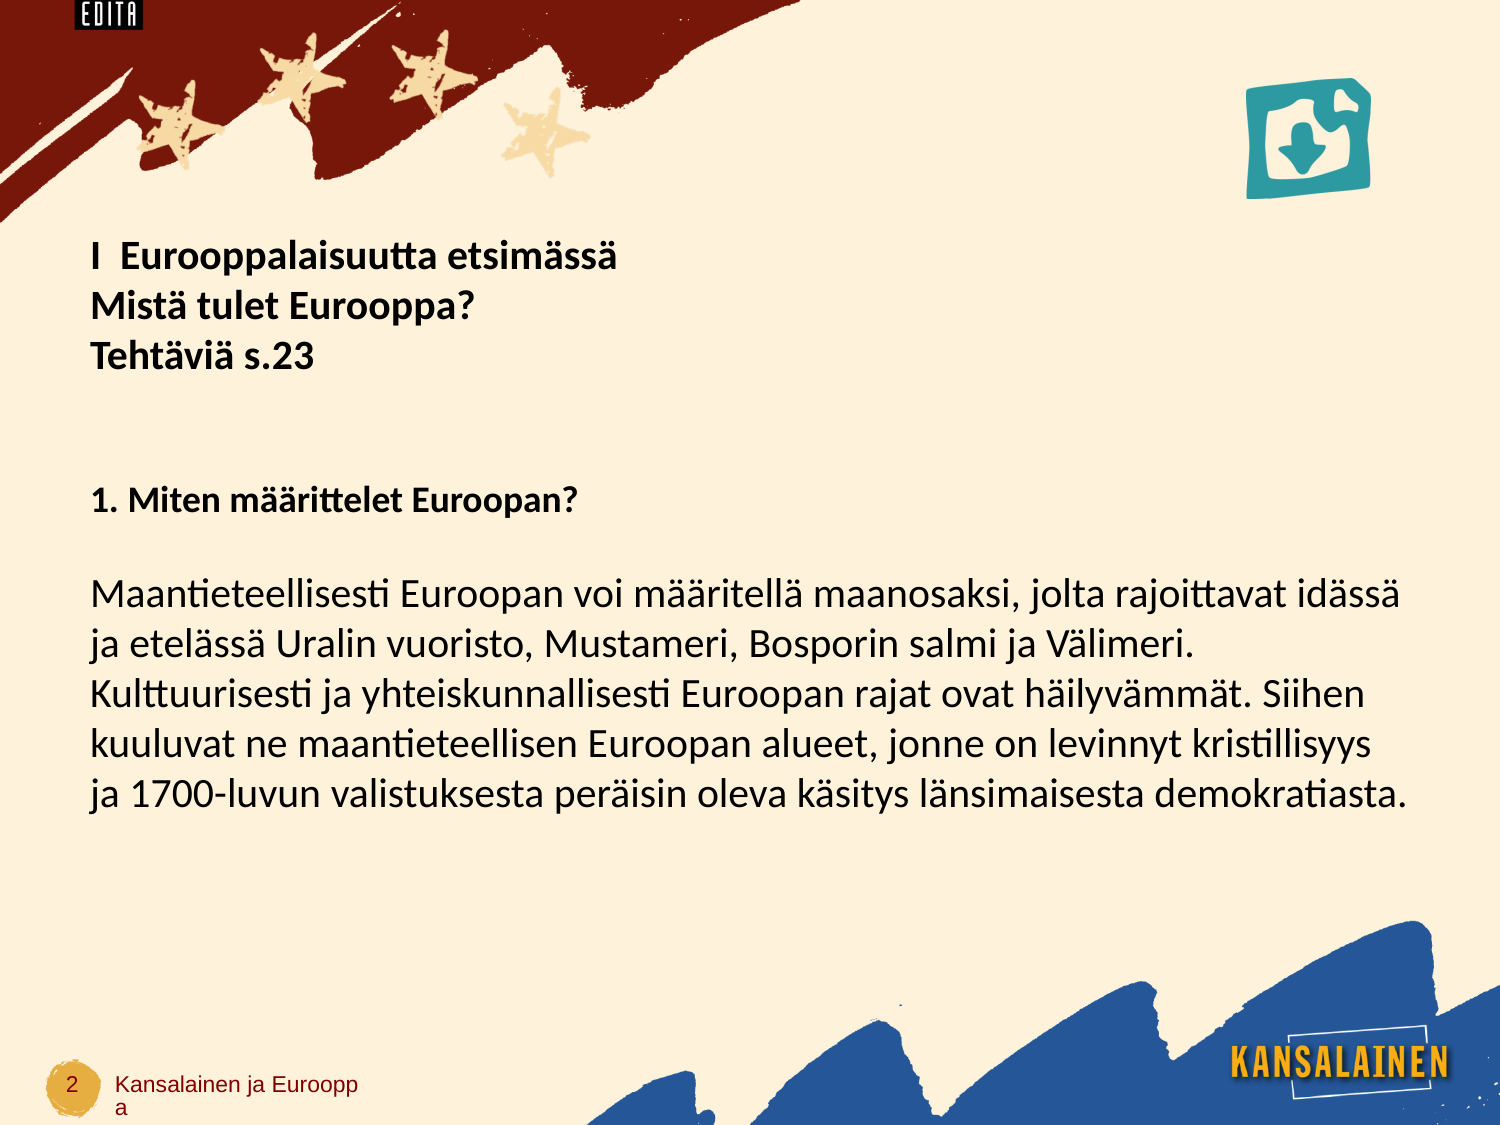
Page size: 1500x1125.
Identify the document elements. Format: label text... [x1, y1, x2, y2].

title I Eurooppalaisuutta etsimässä Mistä tulet Eurooppa? Tehtäviä s.23 [74, 219, 1426, 351]
slide_number 2 [37, 1062, 99, 1125]
footer Kansalainen ja Eurooppa [99, 1062, 376, 1125]
list Miten määrittelet Euroopan? Maantieteellisesti Euroopan voi määritellä maanosaksi, jolta rajoittavat idässä ja etelässä Uralin vuoristo, Mustameri, Bosporin salmi ja Välimeri. Kulttuurisesti ja yhteiskunnallisesti Euroopan rajat ovat häilyvämmät. Siihen kuuluvat ne maantieteellisen Euroopan alueet, jonne on levinnyt kristillisyys ja 1700-luvun valistuksesta peräisin oleva käsitys länsimaisesta demokratiasta. [74, 467, 1426, 1088]
picture [0, 0, 1500, 1125]
